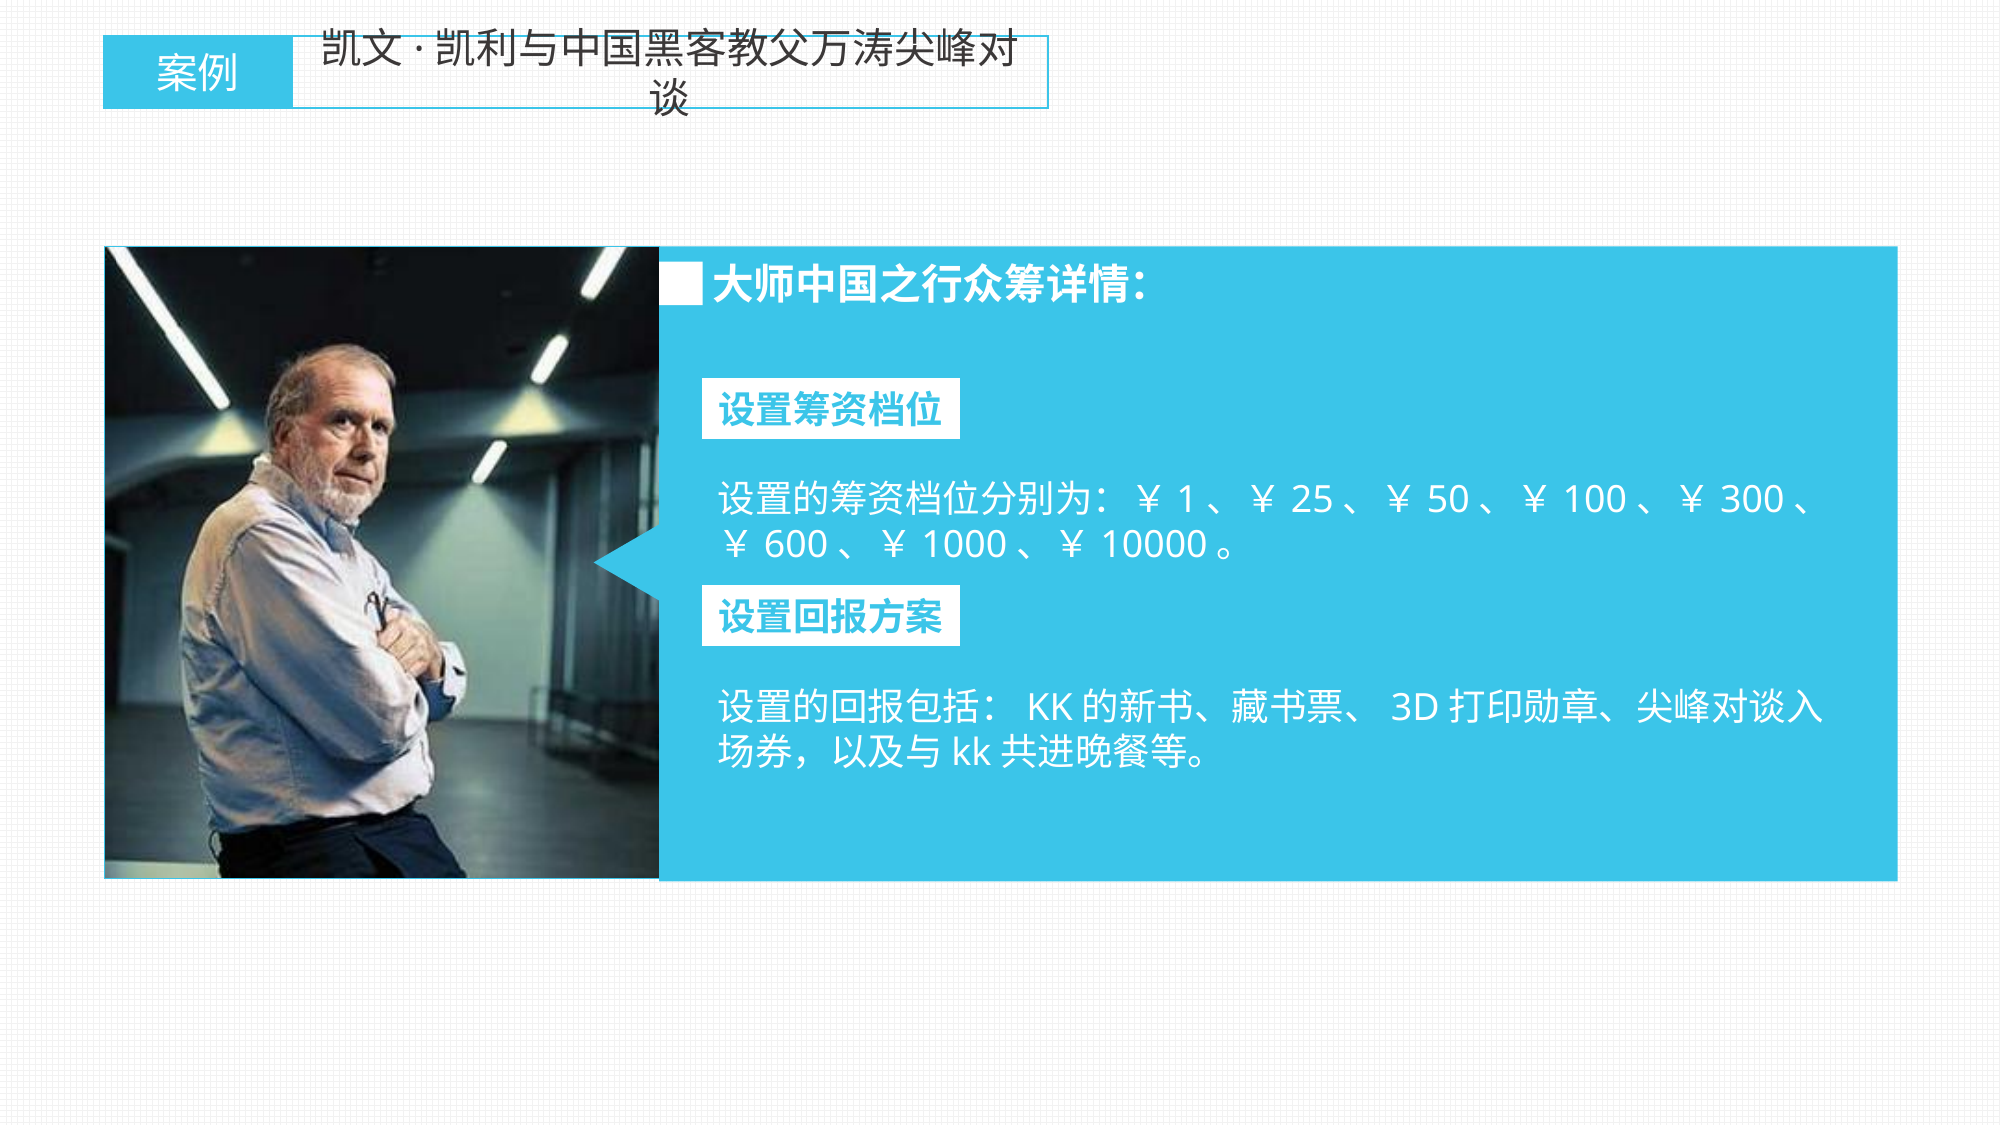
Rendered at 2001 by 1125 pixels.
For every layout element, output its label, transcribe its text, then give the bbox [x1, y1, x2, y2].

text_box [658, 245, 1899, 882]
text_box 设置回报方案 [702, 585, 960, 646]
text_box 凯文·凯利与中国黑客教父万涛尖峰对谈 [291, 35, 1049, 109]
text_box 设置的筹资档位分别为：￥1、￥25、￥50、￥100、￥300、￥600、￥1000、￥10000。 [702, 468, 1876, 618]
picture [104, 246, 660, 879]
text_box 案例 [103, 35, 291, 109]
text_box 设置的回报包括：KK的新书、藏书票、3D打印勋章、尖峰对谈入场券，以及与kk共进晚餐等。 [702, 675, 1876, 781]
text_box 设置筹资档位 [702, 378, 960, 439]
text_box 大师中国之行众筹详情： [660, 250, 1618, 316]
